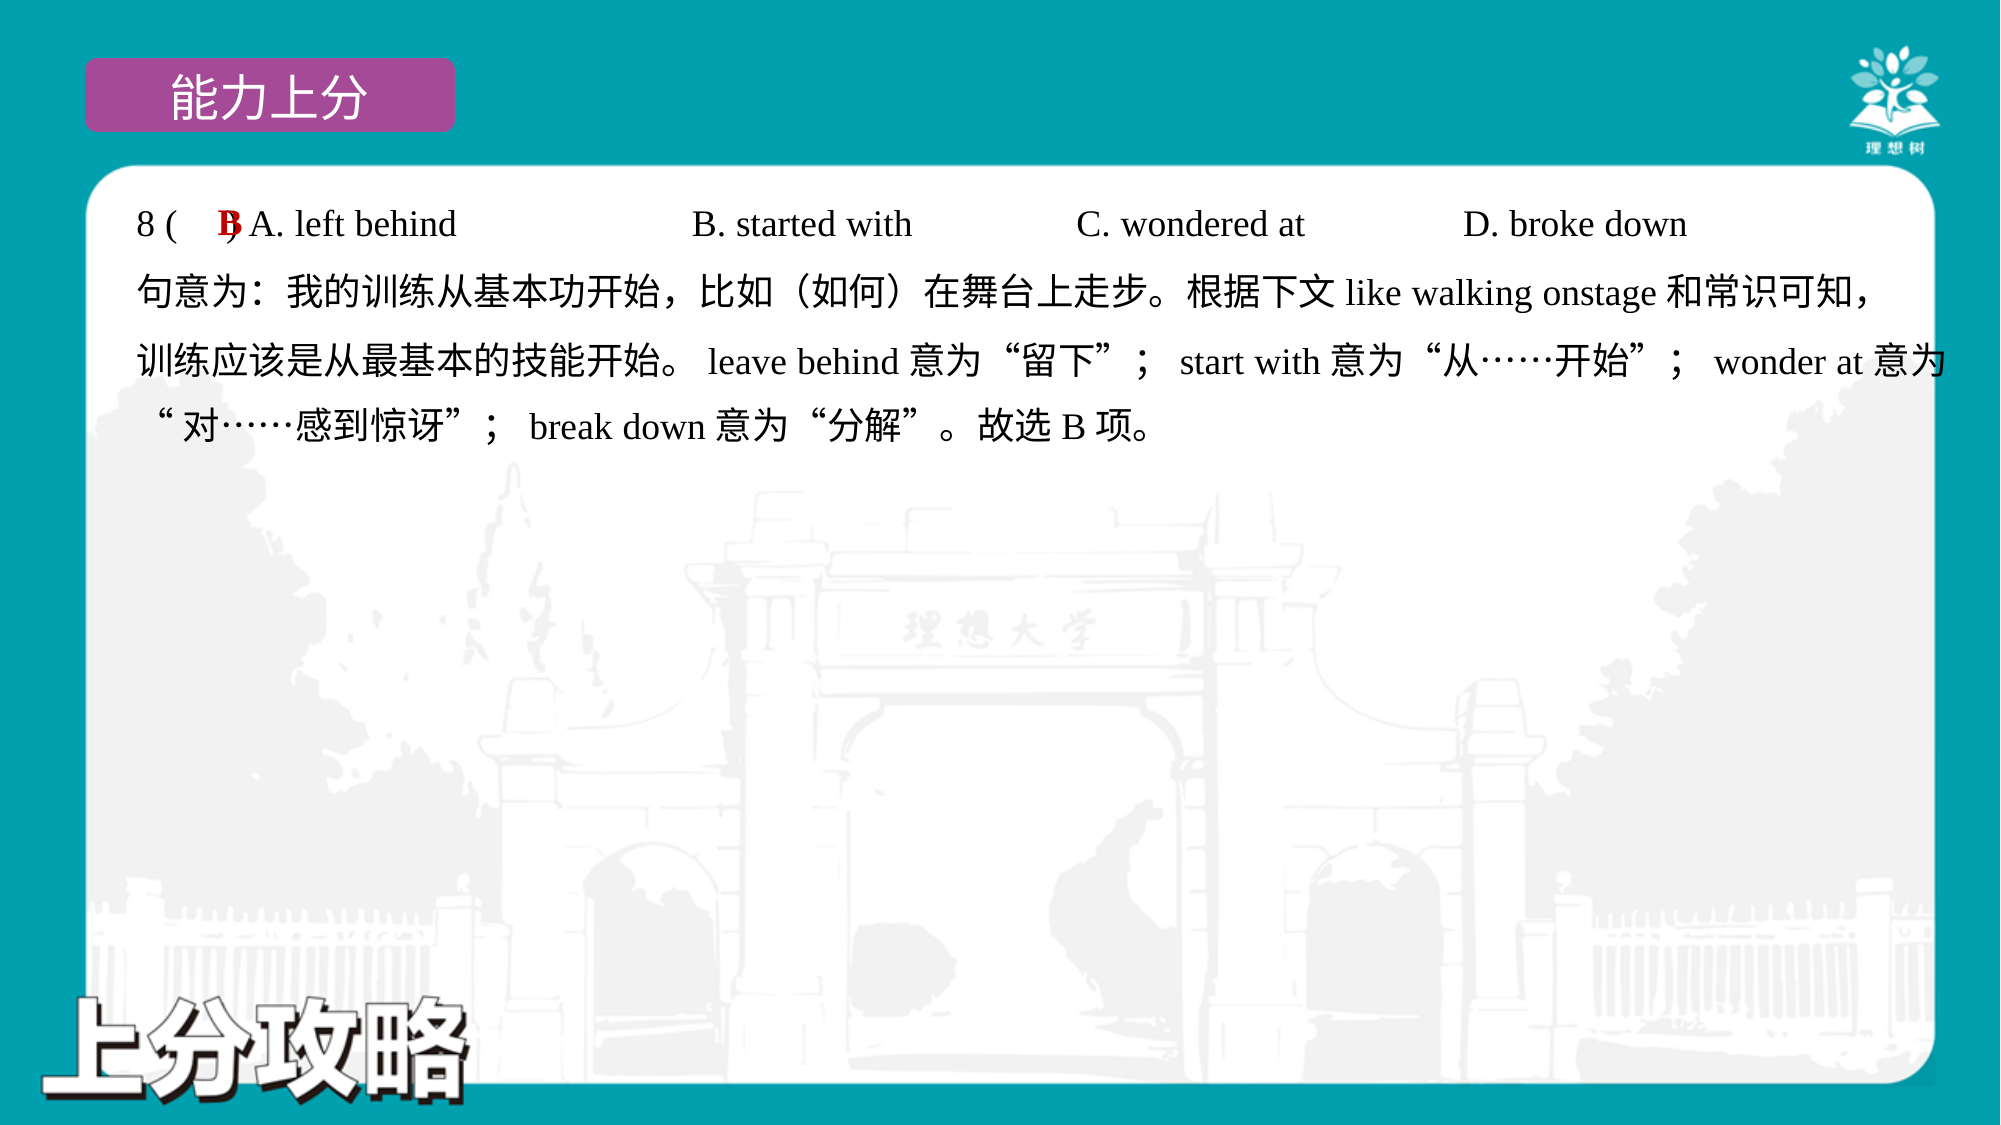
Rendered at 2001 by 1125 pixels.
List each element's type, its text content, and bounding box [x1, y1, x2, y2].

text_box 8 ( ) A. left behind B. started with C. wondered at D. broke down [136, 176, 1865, 237]
text_box 句意为：我的训练从基本功开始，比如（如何）在舞台上走步。根据下文like walking onstage和常识可知， 训练应该是从最基本的技能开始。leave behind意为“留下”；start with意为“从……开始”；wonder at意为 “对……感到惊讶”；break down意为“分解”。故选B项。 [136, 244, 1865, 440]
picture [0, 0, 2000, 1125]
text_box B [204, 176, 257, 236]
